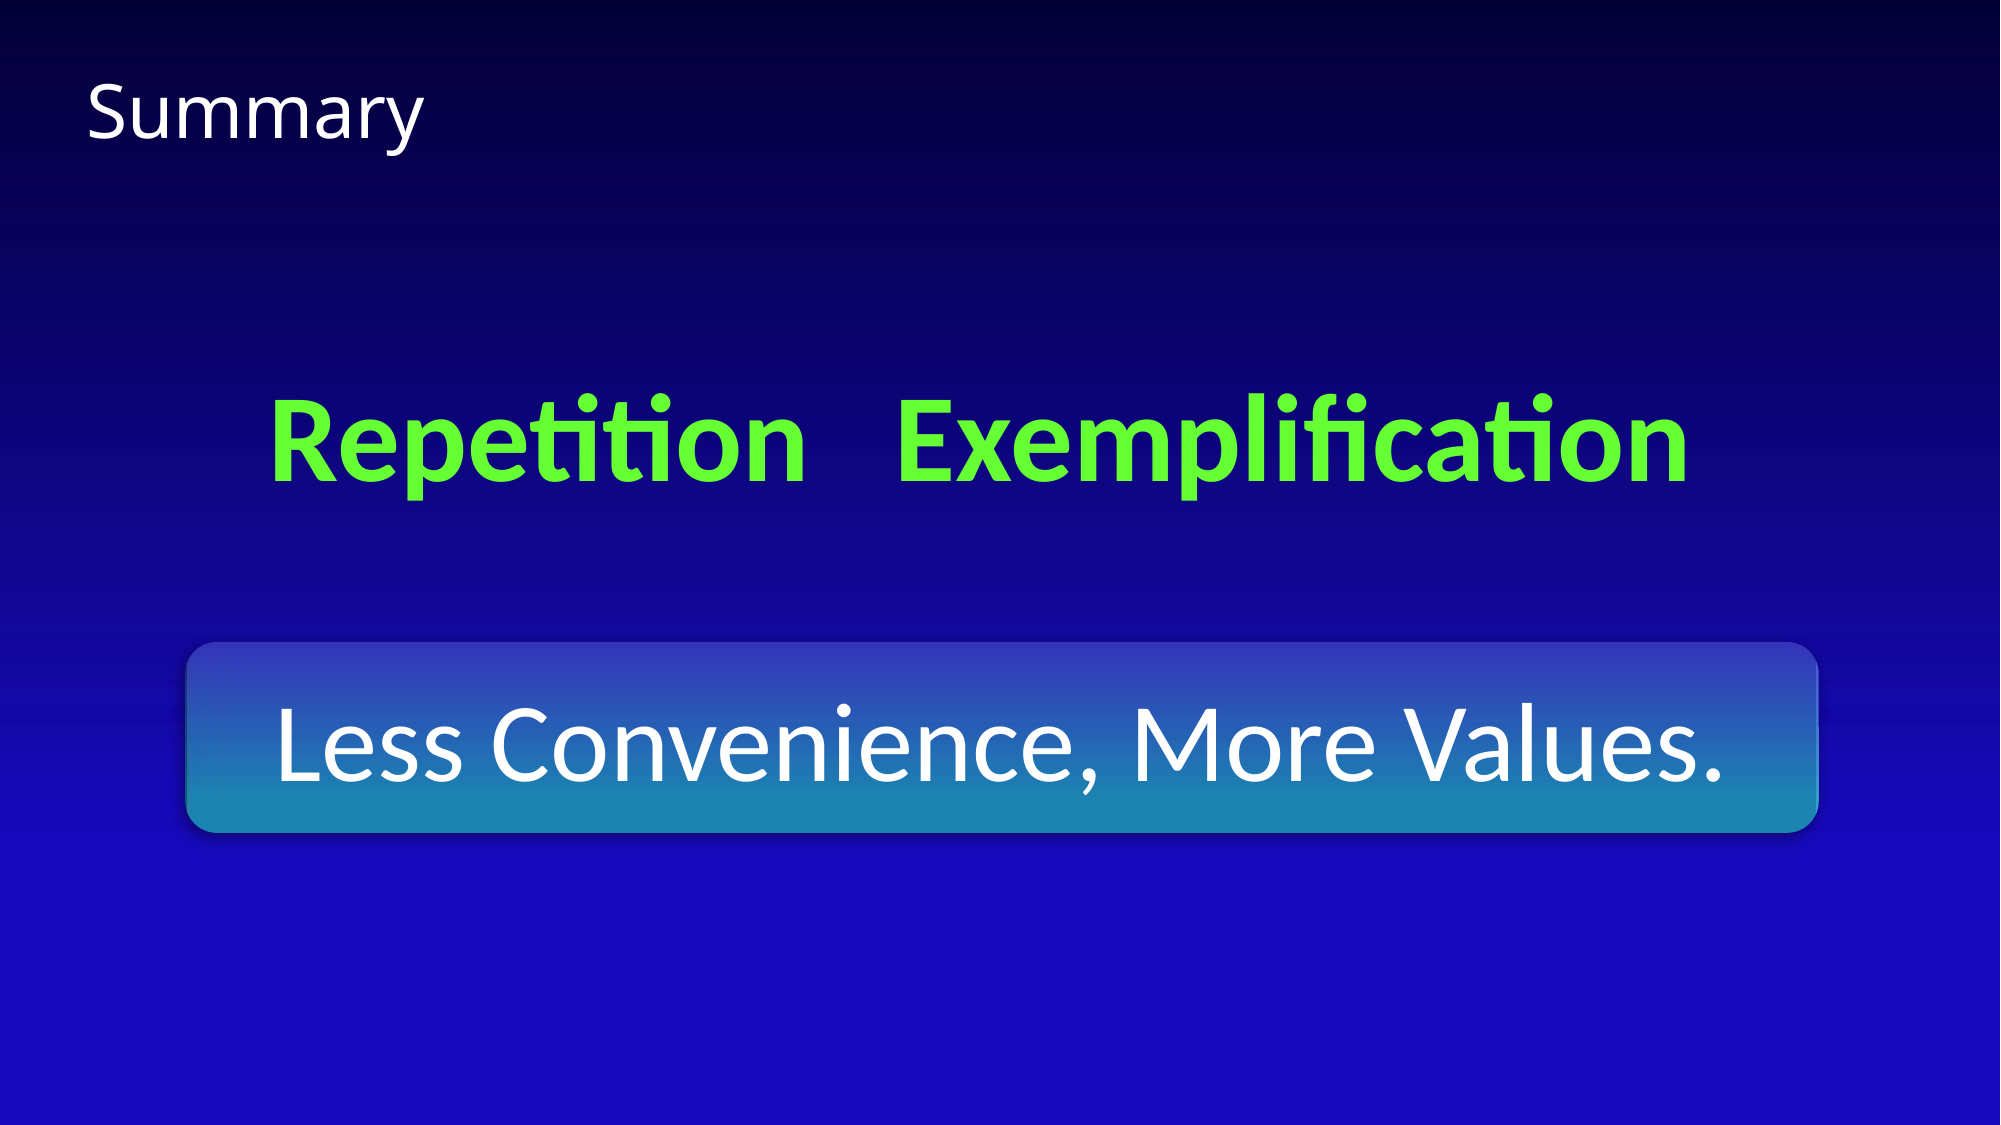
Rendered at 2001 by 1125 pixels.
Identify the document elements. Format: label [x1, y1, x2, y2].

text_box [185, 641, 1819, 833]
picture [0, 0, 2000, 1125]
